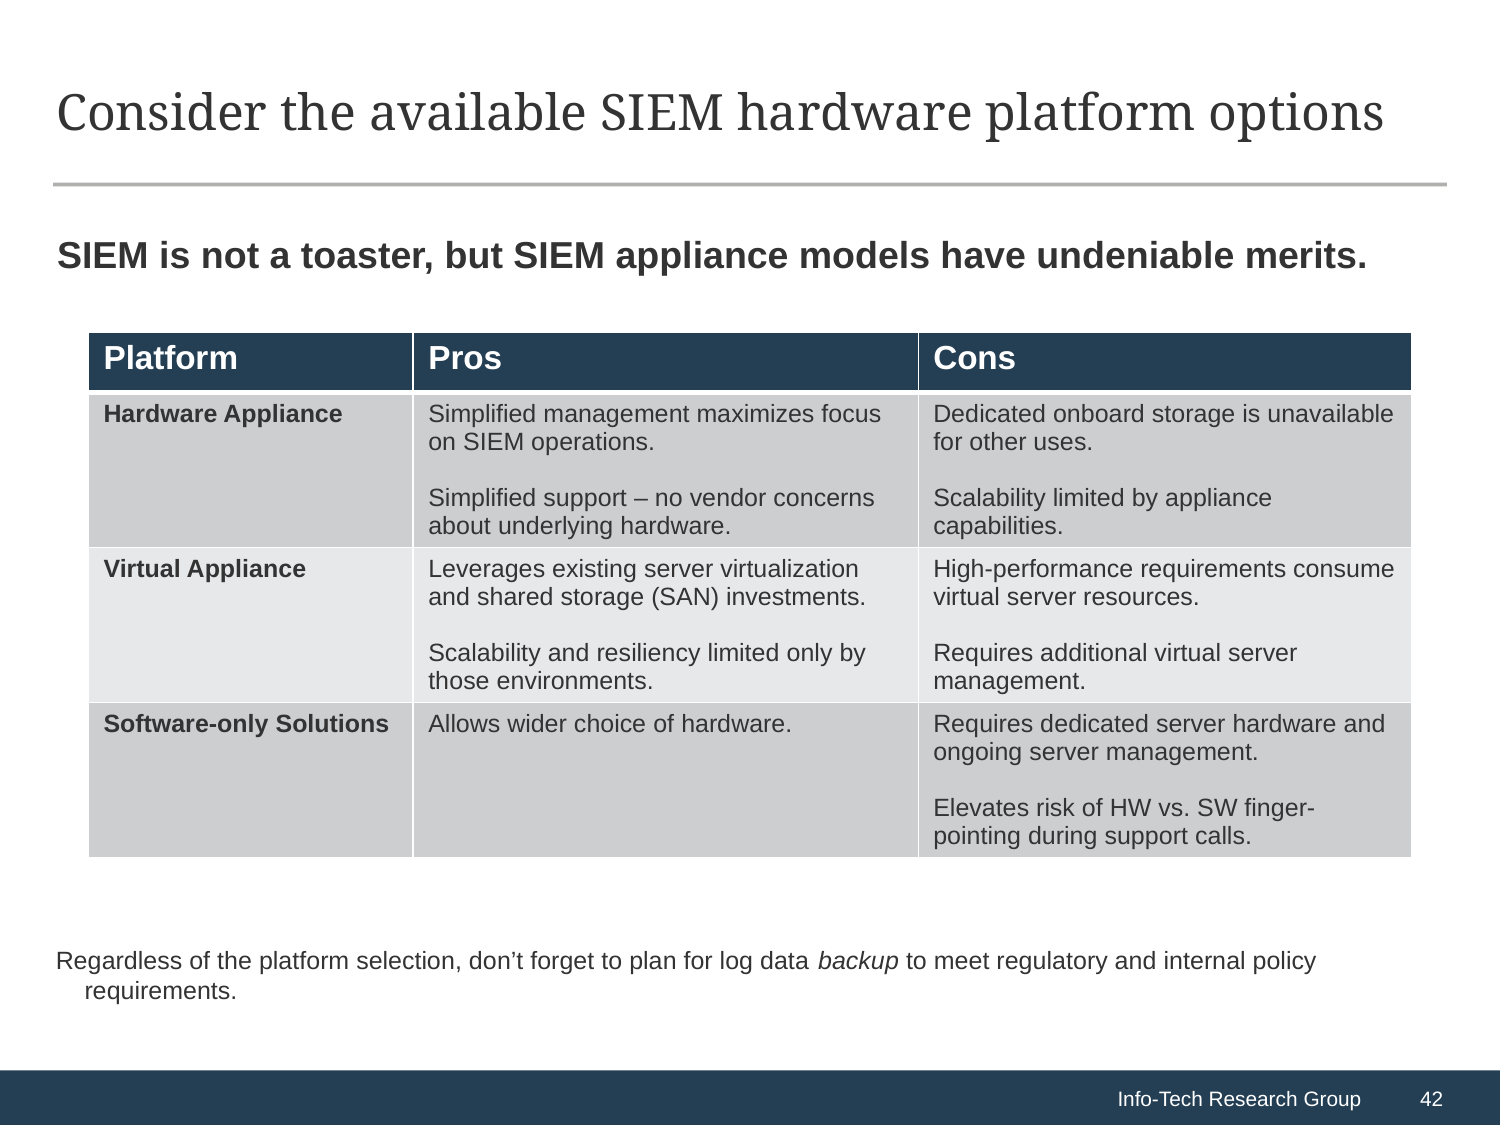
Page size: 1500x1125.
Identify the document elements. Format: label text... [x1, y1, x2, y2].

table_header Pros [414, 333, 918, 390]
table_cell Allows wider choice of hardware. [414, 703, 918, 857]
list Regardless of the platform selection, don’t forget to plan for log data backup to meet regulatory and internal policy requirements. [40, 331, 1457, 1040]
title Consider the available SIEM hardware platform options [41, 42, 1457, 185]
table_cell Requires dedicated server hardware and ongoing server management. Elevates risk of HW vs. SW finger-pointing during support calls. [919, 703, 1411, 857]
list SIEM is not a toaster, but SIEM appliance models have undeniable merits. [41, 223, 1457, 331]
table_cell Hardware Appliance [89, 395, 412, 547]
table_cell Software-only Solutions [89, 703, 412, 857]
table_header Platform [89, 333, 412, 390]
table_cell Dedicated onboard storage is unavailable for other uses. Scalability limited by appliance capabilities. [919, 395, 1411, 547]
table_header Cons [919, 333, 1411, 390]
table_cell Virtual Appliance [89, 548, 412, 702]
table_cell Leverages existing server virtualization and shared storage (SAN) investments. Scalability and resiliency limited only by those environments. [414, 548, 918, 702]
table_cell Simplified management maximizes focus on SIEM operations. Simplified support – no vendor concerns about underlying hardware. [414, 395, 918, 547]
table_cell High-performance requirements consume virtual server resources. Requires additional virtual server management. [919, 548, 1411, 702]
